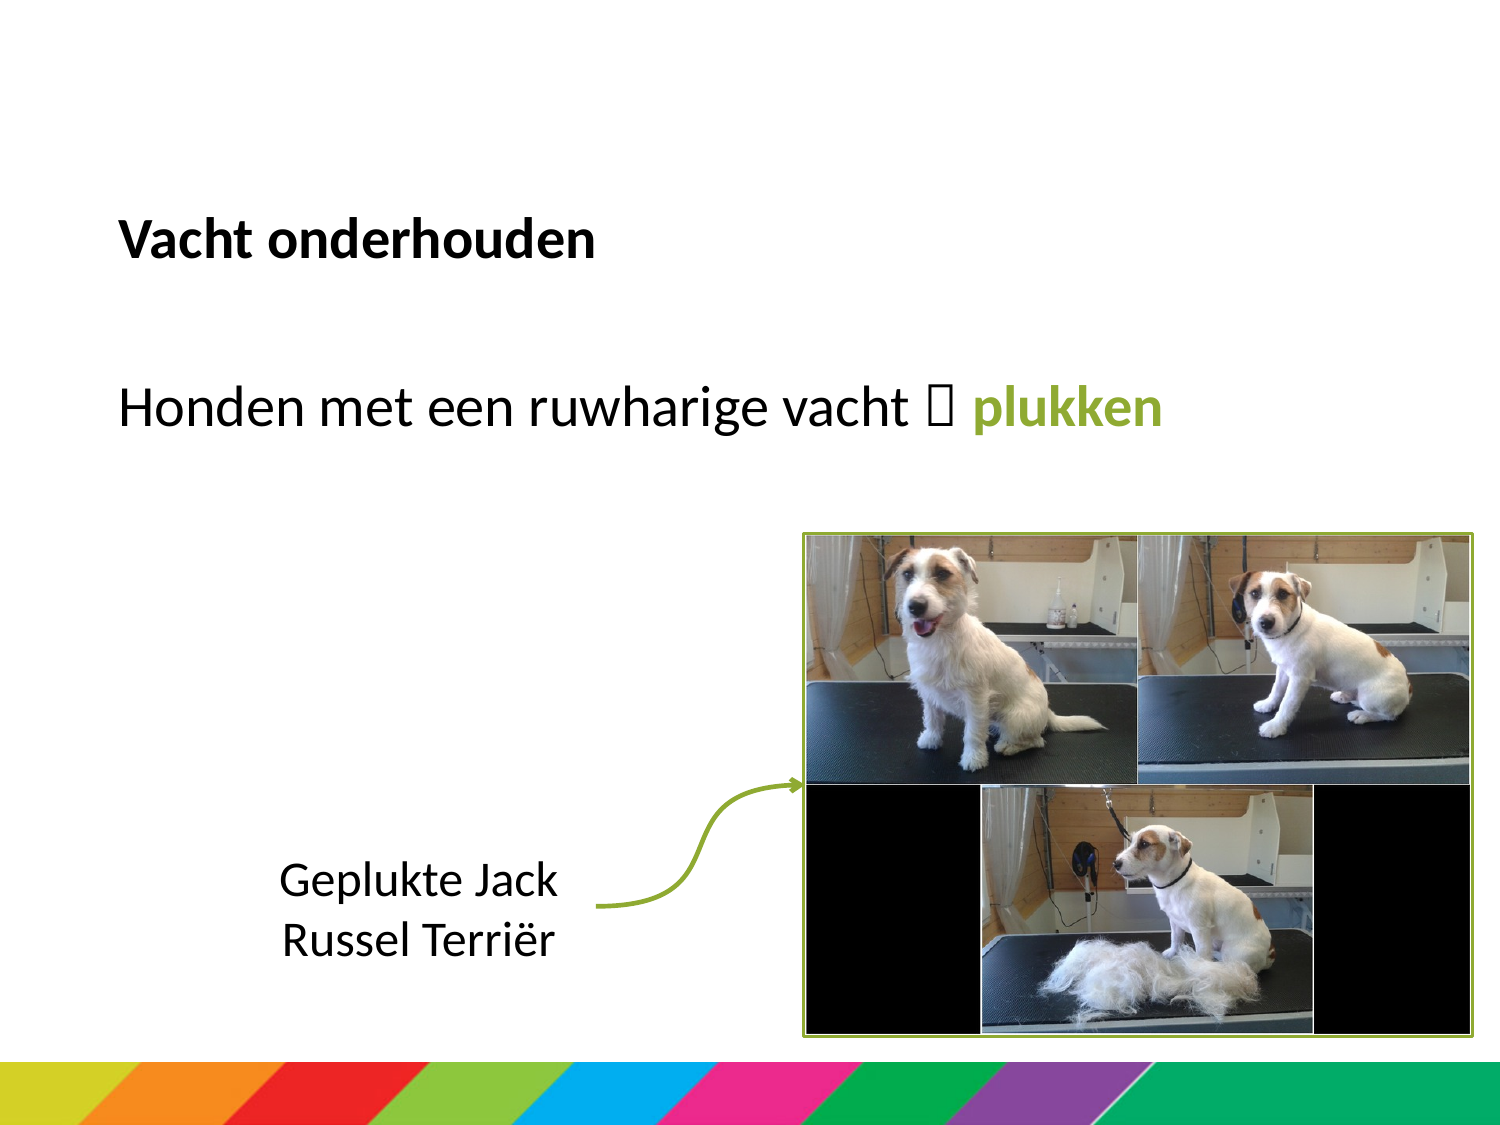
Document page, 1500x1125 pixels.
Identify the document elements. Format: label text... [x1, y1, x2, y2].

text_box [595, 784, 806, 908]
picture [656, 1062, 1500, 1125]
text_box Geplukte Jack Russel Terriër [242, 838, 596, 974]
picture [805, 534, 1471, 1035]
list Vacht onderhouden Honden met een ruwharige vacht  plukken [103, 201, 1398, 916]
picture [0, 1062, 574, 1125]
